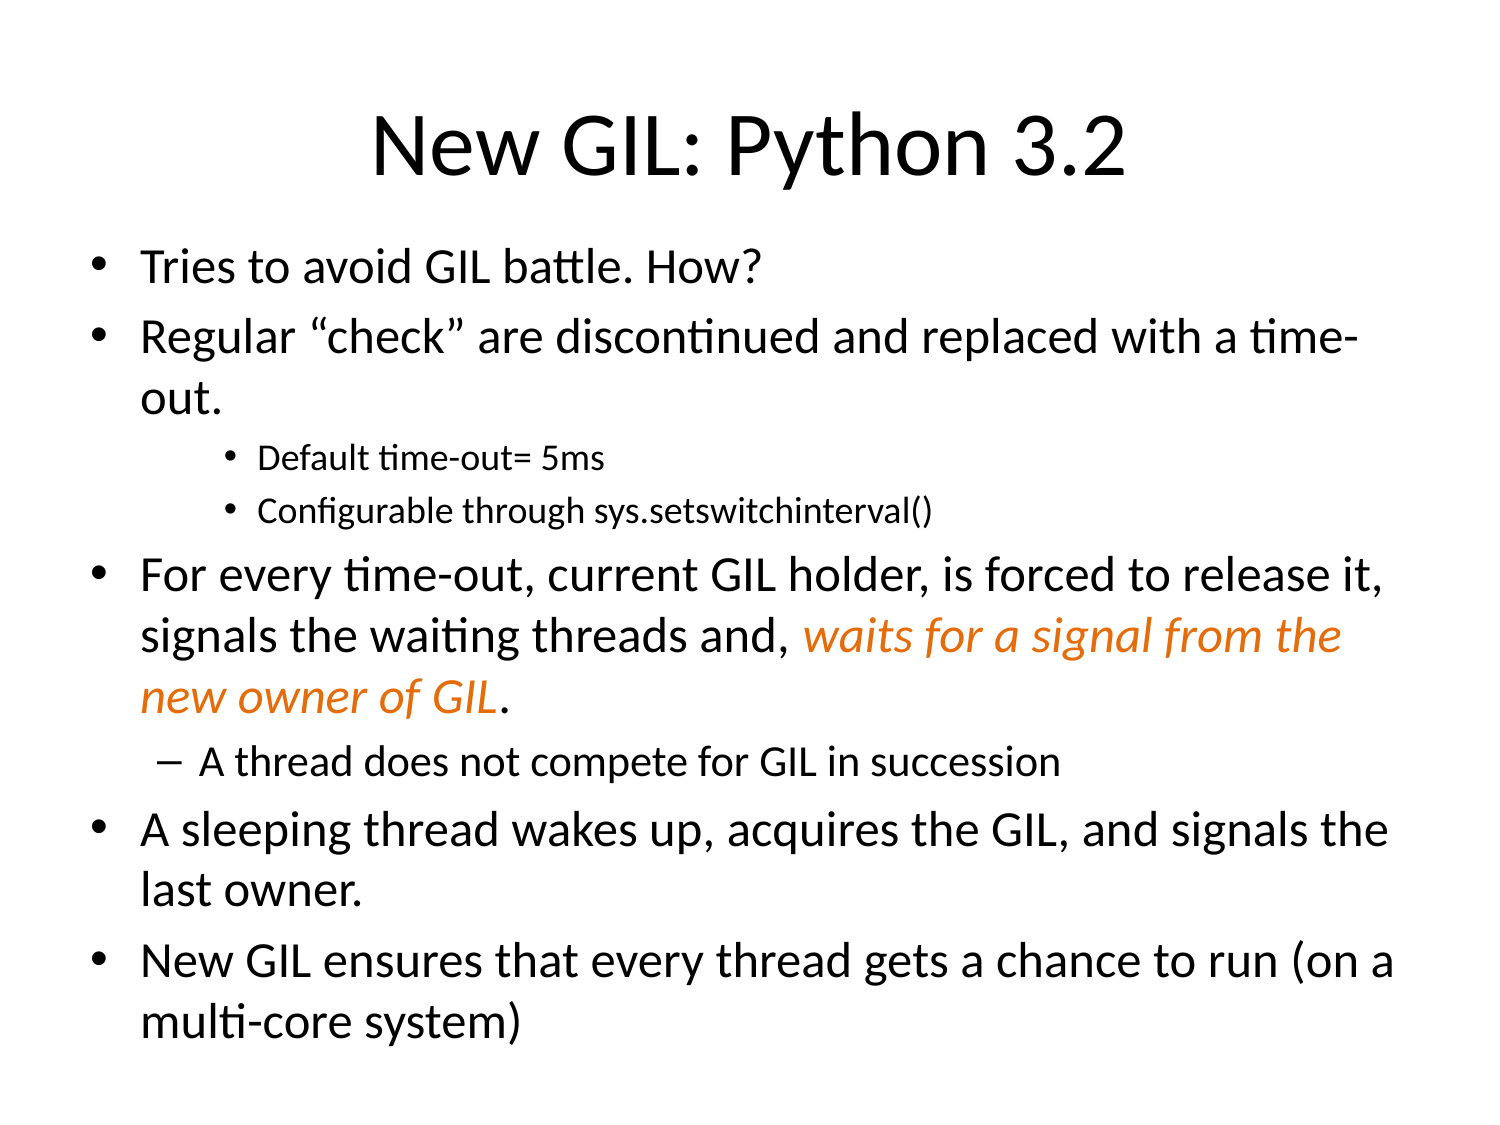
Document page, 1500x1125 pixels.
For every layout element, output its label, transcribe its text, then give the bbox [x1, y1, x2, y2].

list Tries to avoid GIL battle. How? Regular “check” are discontinued and replaced with a time-out. Default time-out= 5ms Configurable through sys.setswitchinterval() For every time-out, current GIL holder, is forced to release it, signals the waiting threads and, waits for a signal from the new owner of GIL. A thread does not compete for GIL in succession A sleeping thread wakes up, acquires the GIL, and signals the last owner. New GIL ensures that every thread gets a chance to run (on a multi-core system) [75, 224, 1425, 1063]
title New GIL: Python 3.2 [75, 45, 1425, 224]
